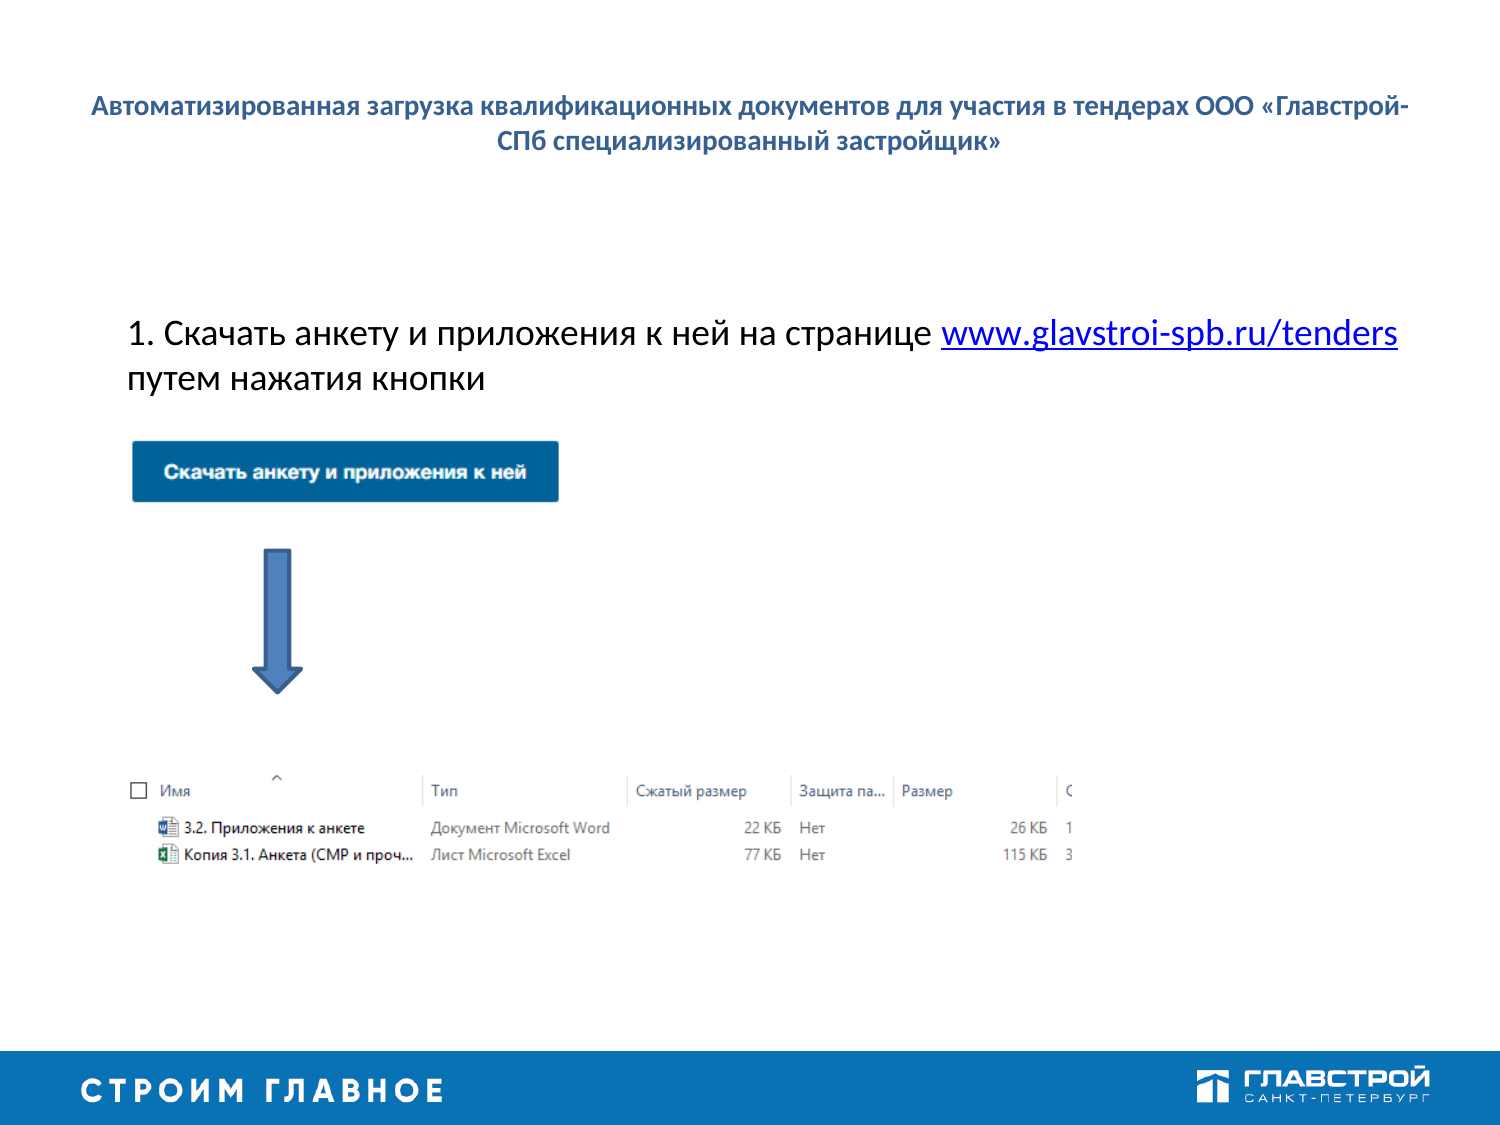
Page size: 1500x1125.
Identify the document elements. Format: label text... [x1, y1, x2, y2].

text_box Автоматизированная загрузка квалификационных документов для участия в тендерах ООО «Главстрой-СПб специализированный застройщик» [75, 78, 1426, 164]
picture [0, 1051, 1500, 1125]
picture [124, 774, 1073, 911]
picture [123, 416, 587, 528]
text_box [251, 548, 303, 695]
text_box 1. Скачать анкету и приложения к ней на странице www.glavstroi-spb.ru/tenders путем нажатия кнопки [112, 300, 1447, 586]
